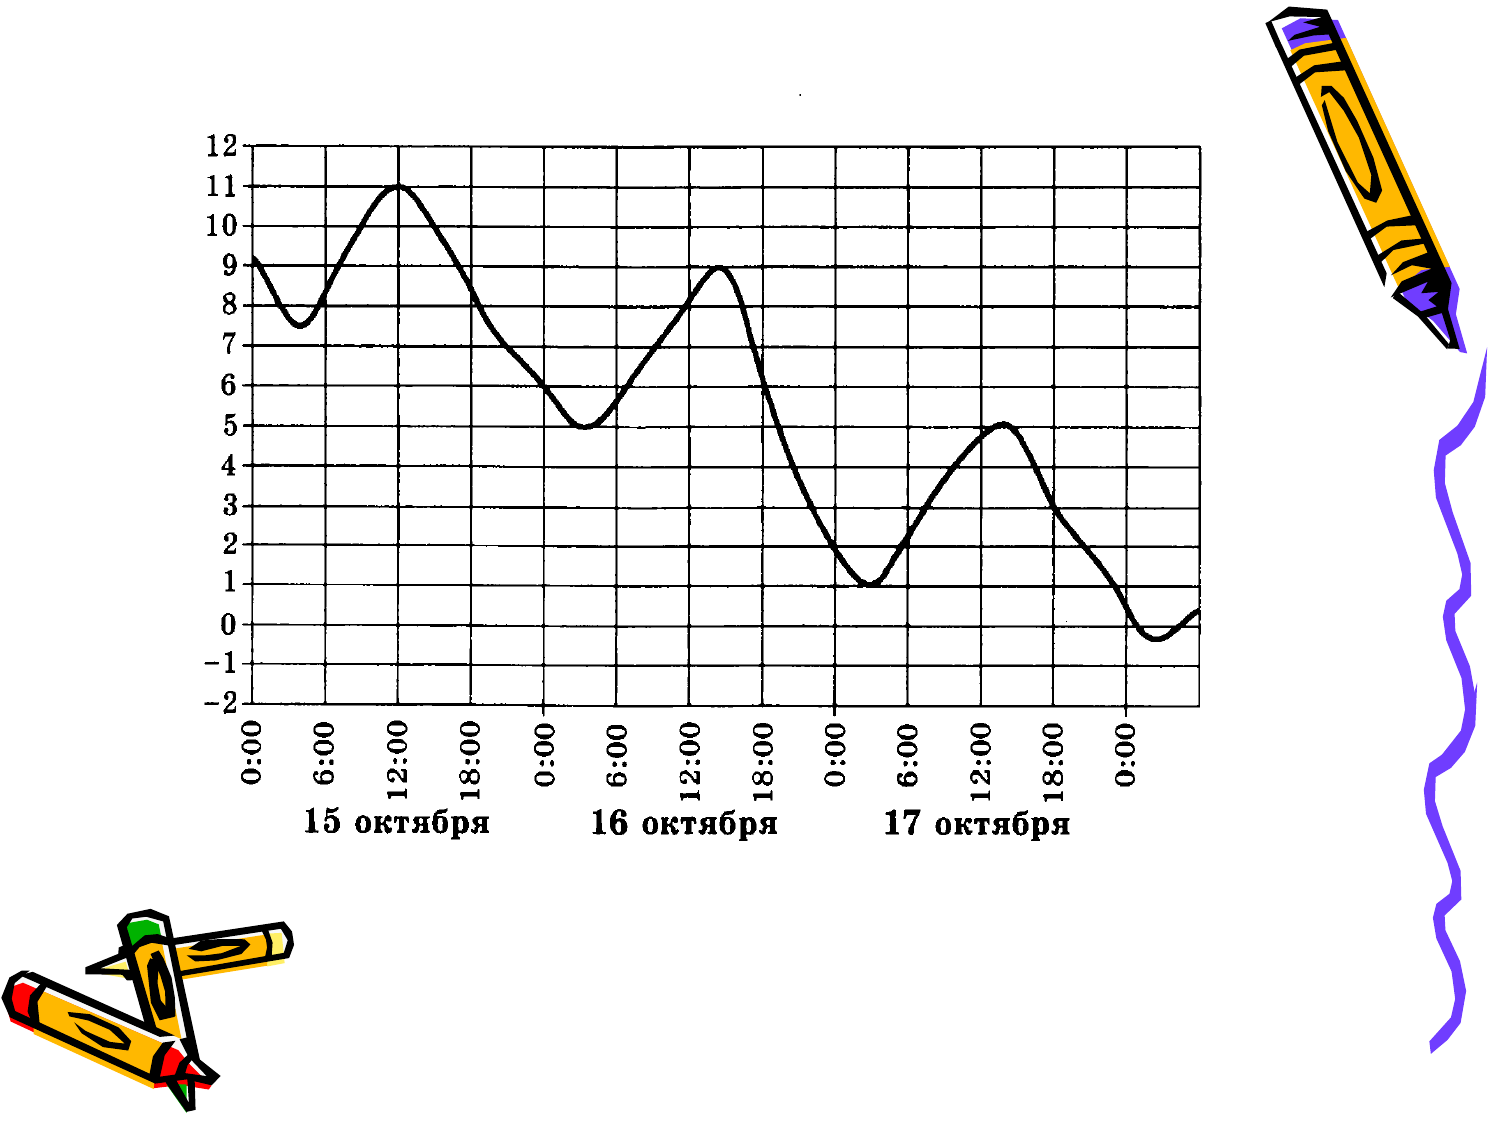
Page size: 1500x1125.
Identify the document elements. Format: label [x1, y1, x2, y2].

picture [123, 66, 1244, 887]
text_box [0, 0, 1500, 75]
